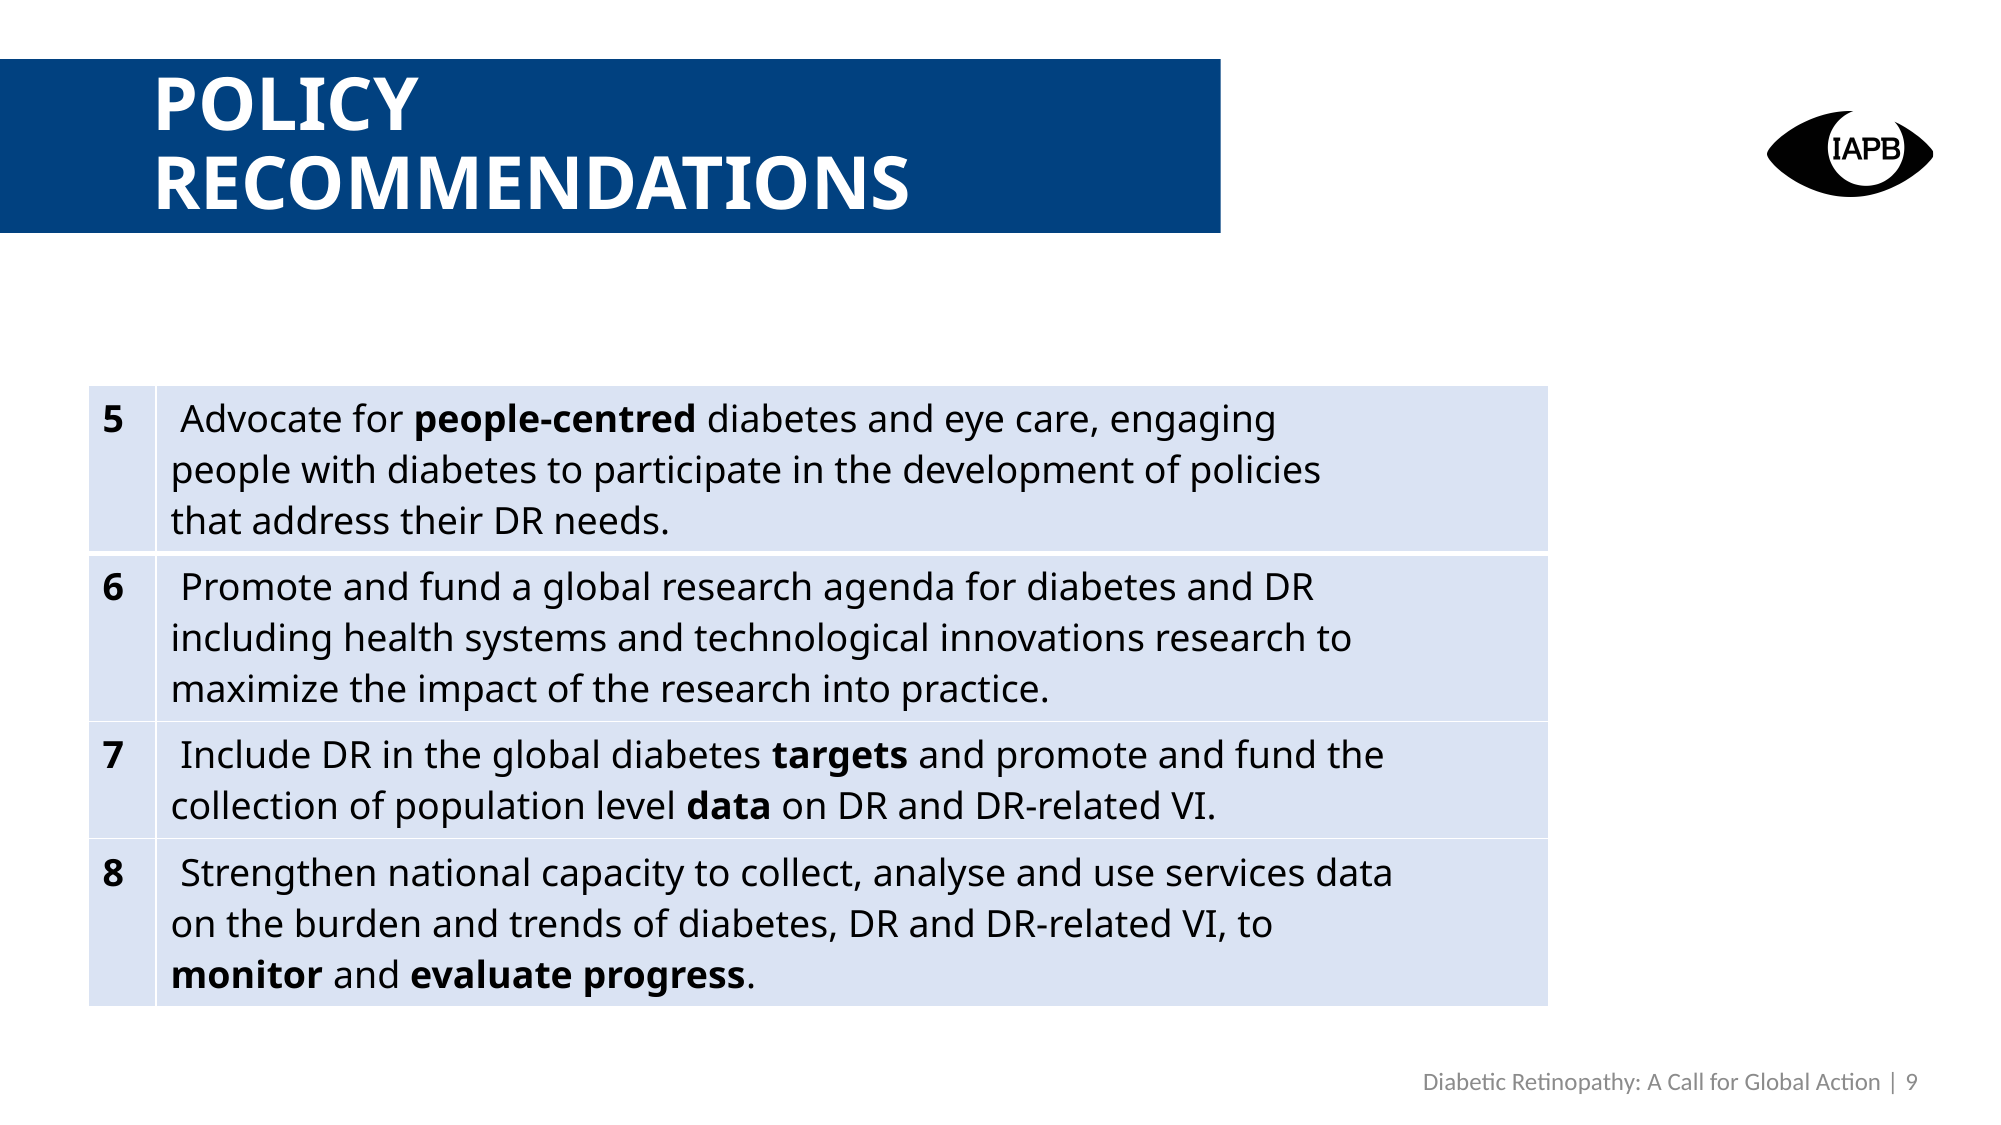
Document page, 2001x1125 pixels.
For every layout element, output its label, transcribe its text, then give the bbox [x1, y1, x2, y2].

table_cell Strengthen national capacity to collect, analyse and use services data on the burden and trends of diabetes, DR and DR-related VI, to monitor and evaluate progress. [157, 839, 1548, 1006]
table_cell Promote and fund a global research agenda for diabetes and DR including health systems and technological innovations research to maximize the impact of the research into practice. [157, 556, 1548, 721]
slide_number Diabetic Retinopathy: A Call for Global Action | 9 [1398, 1050, 1934, 1111]
table_header Advocate for people-centred diabetes and eye care, engaging people with diabetes to participate in the development of policies that address their DR needs. [157, 386, 1548, 551]
table_cell 8 [89, 839, 155, 1006]
table_cell 7 [89, 722, 155, 838]
picture [1767, 111, 1934, 197]
table_cell 6 [89, 556, 155, 721]
table_cell Include DR in the global diabetes targets and promote and fund the collection of population level data on DR and DR-related VI. [157, 722, 1548, 838]
title POLICY RECOMMENDATIONS [137, 59, 1150, 234]
table_header 5 [89, 386, 155, 551]
